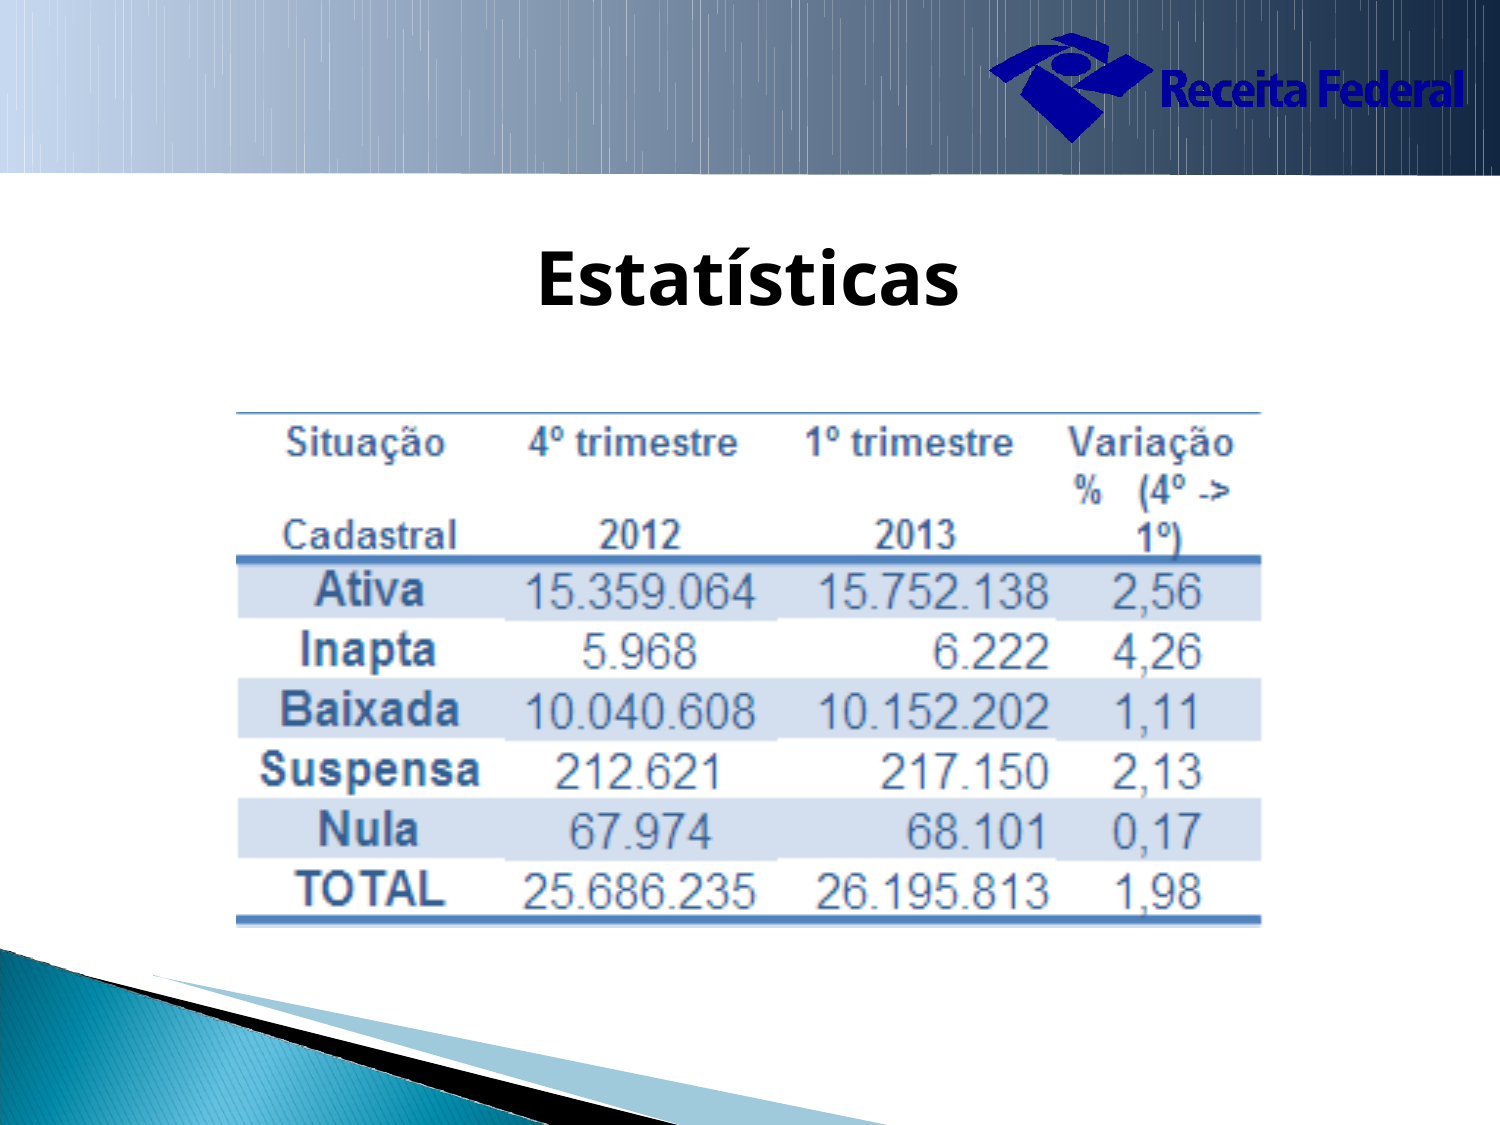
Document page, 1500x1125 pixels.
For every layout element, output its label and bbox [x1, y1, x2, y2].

text_box [0, 947, 888, 1125]
text_box [236, 412, 1274, 928]
text_box [0, 0, 1500, 176]
text_box [533, 241, 979, 321]
